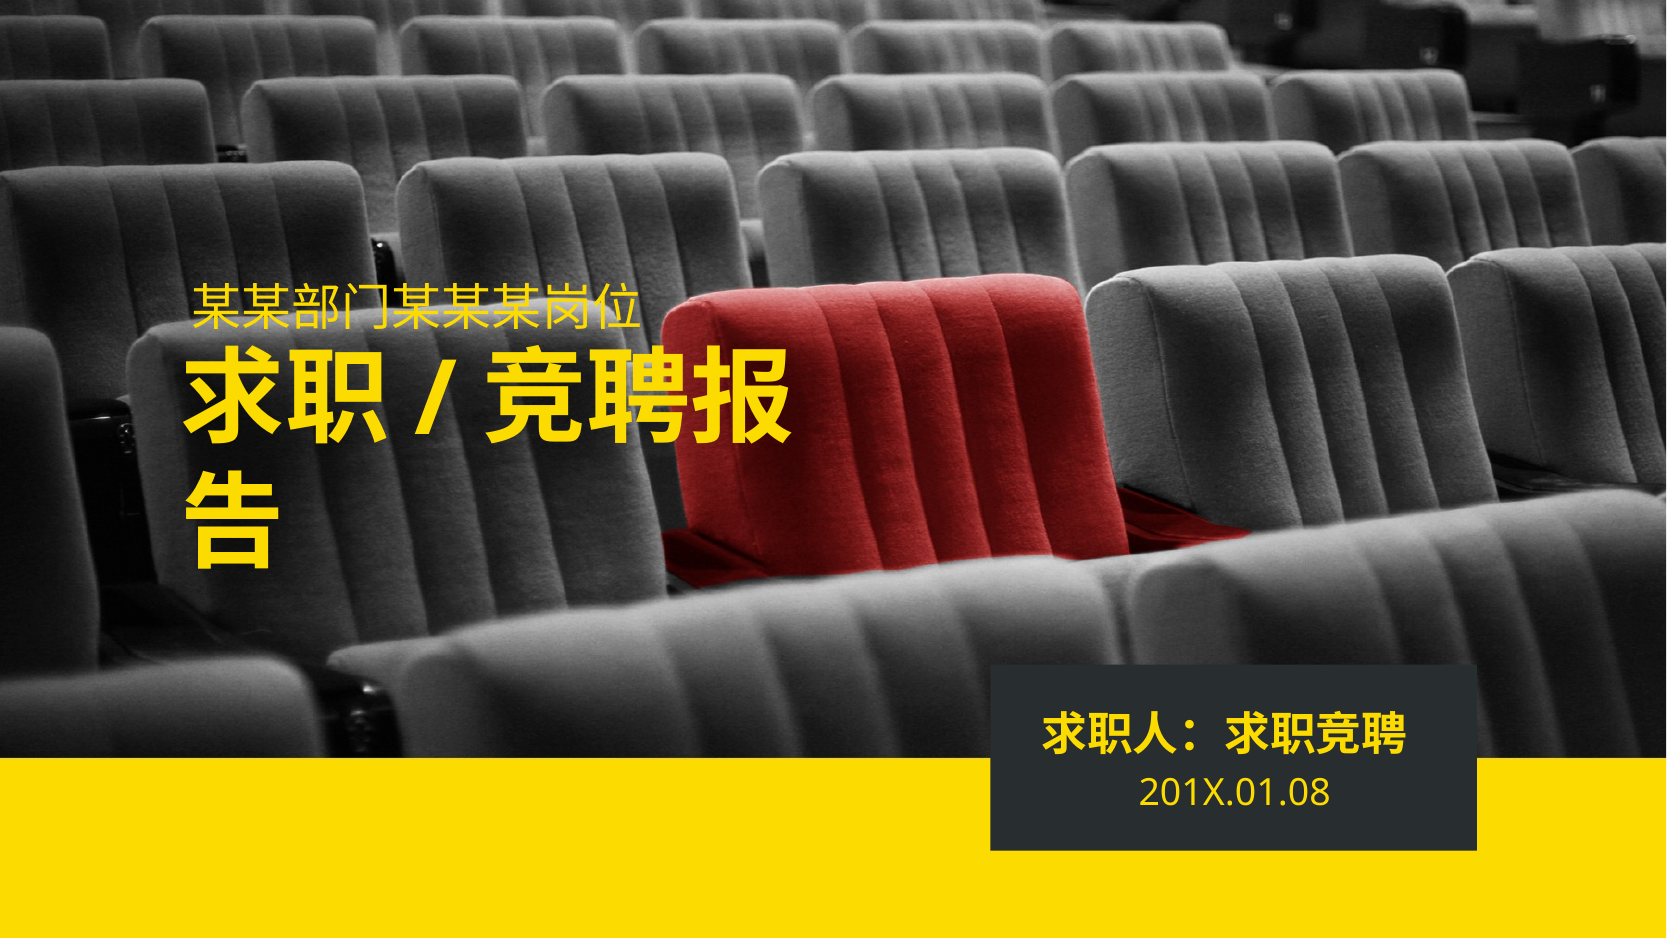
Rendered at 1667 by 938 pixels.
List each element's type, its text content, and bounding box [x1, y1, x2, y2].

picture [0, 0, 1667, 938]
text_box 求职/竞聘报告 [168, 324, 893, 587]
text_box 求职人：求职竞聘 201X.01.08 [1010, 693, 1460, 755]
text_box [990, 664, 1477, 851]
text_box 某某部门某某某岗位 [179, 269, 893, 342]
